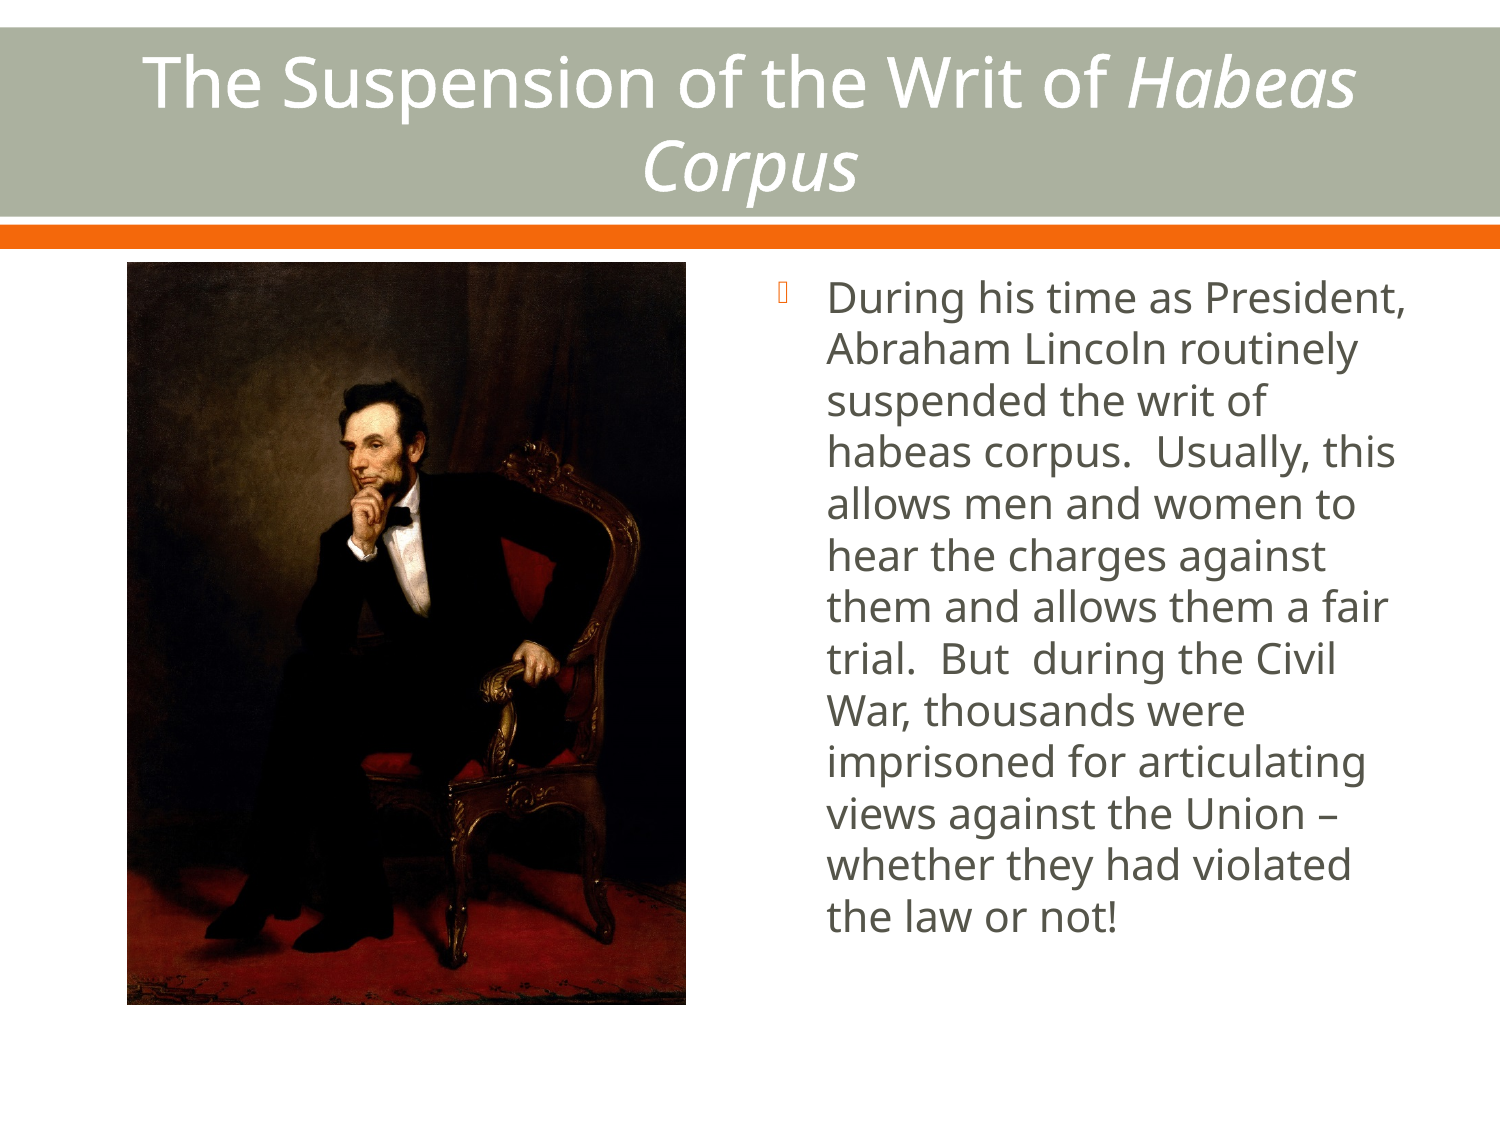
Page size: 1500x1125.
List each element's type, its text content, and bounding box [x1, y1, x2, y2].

title The Suspension of the Writ of Habeas Corpus [75, 29, 1425, 213]
list During his time as President, Abraham Lincoln routinely suspended the writ of habeas corpus. Usually, this allows men and women to hear the charges against them and allows them a fair trial. But during the Civil War, thousands were imprisoned for articulating views against the Union – whether they had violated the law or not! [762, 262, 1425, 1005]
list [126, 262, 686, 1006]
